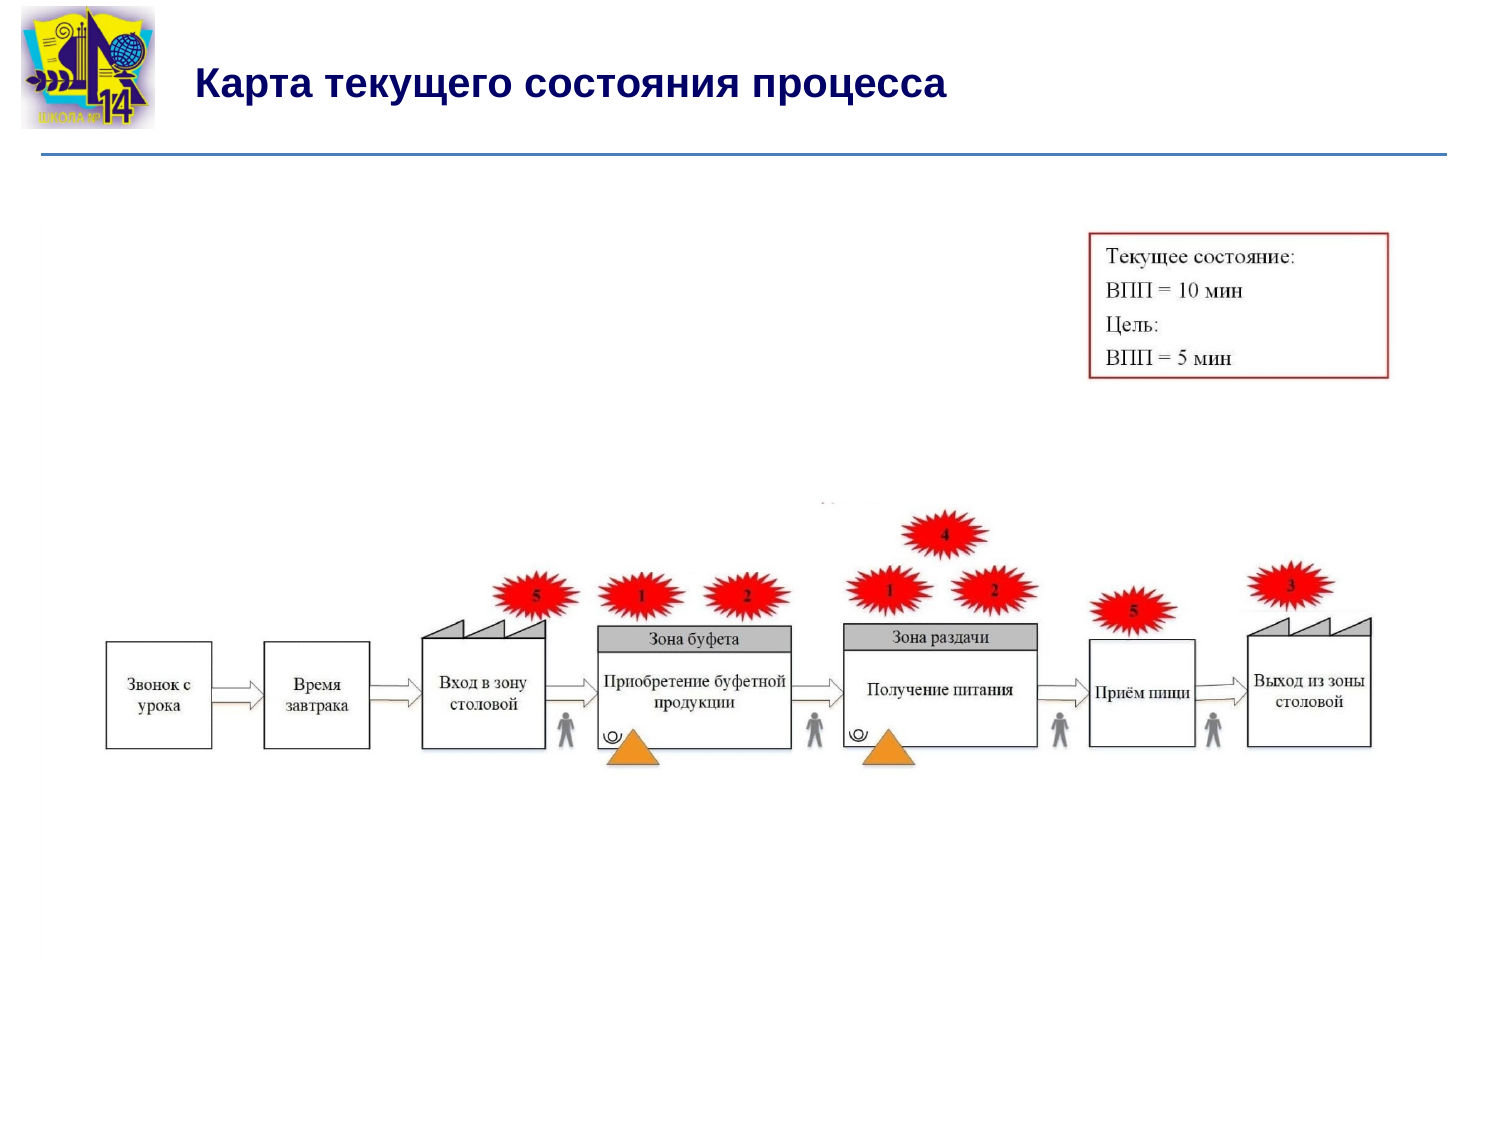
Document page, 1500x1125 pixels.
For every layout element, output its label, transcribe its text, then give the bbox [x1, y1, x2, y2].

picture [41, 222, 1448, 966]
picture [21, 6, 156, 129]
text_box Карта текущего состояния процесса [194, 55, 1365, 106]
